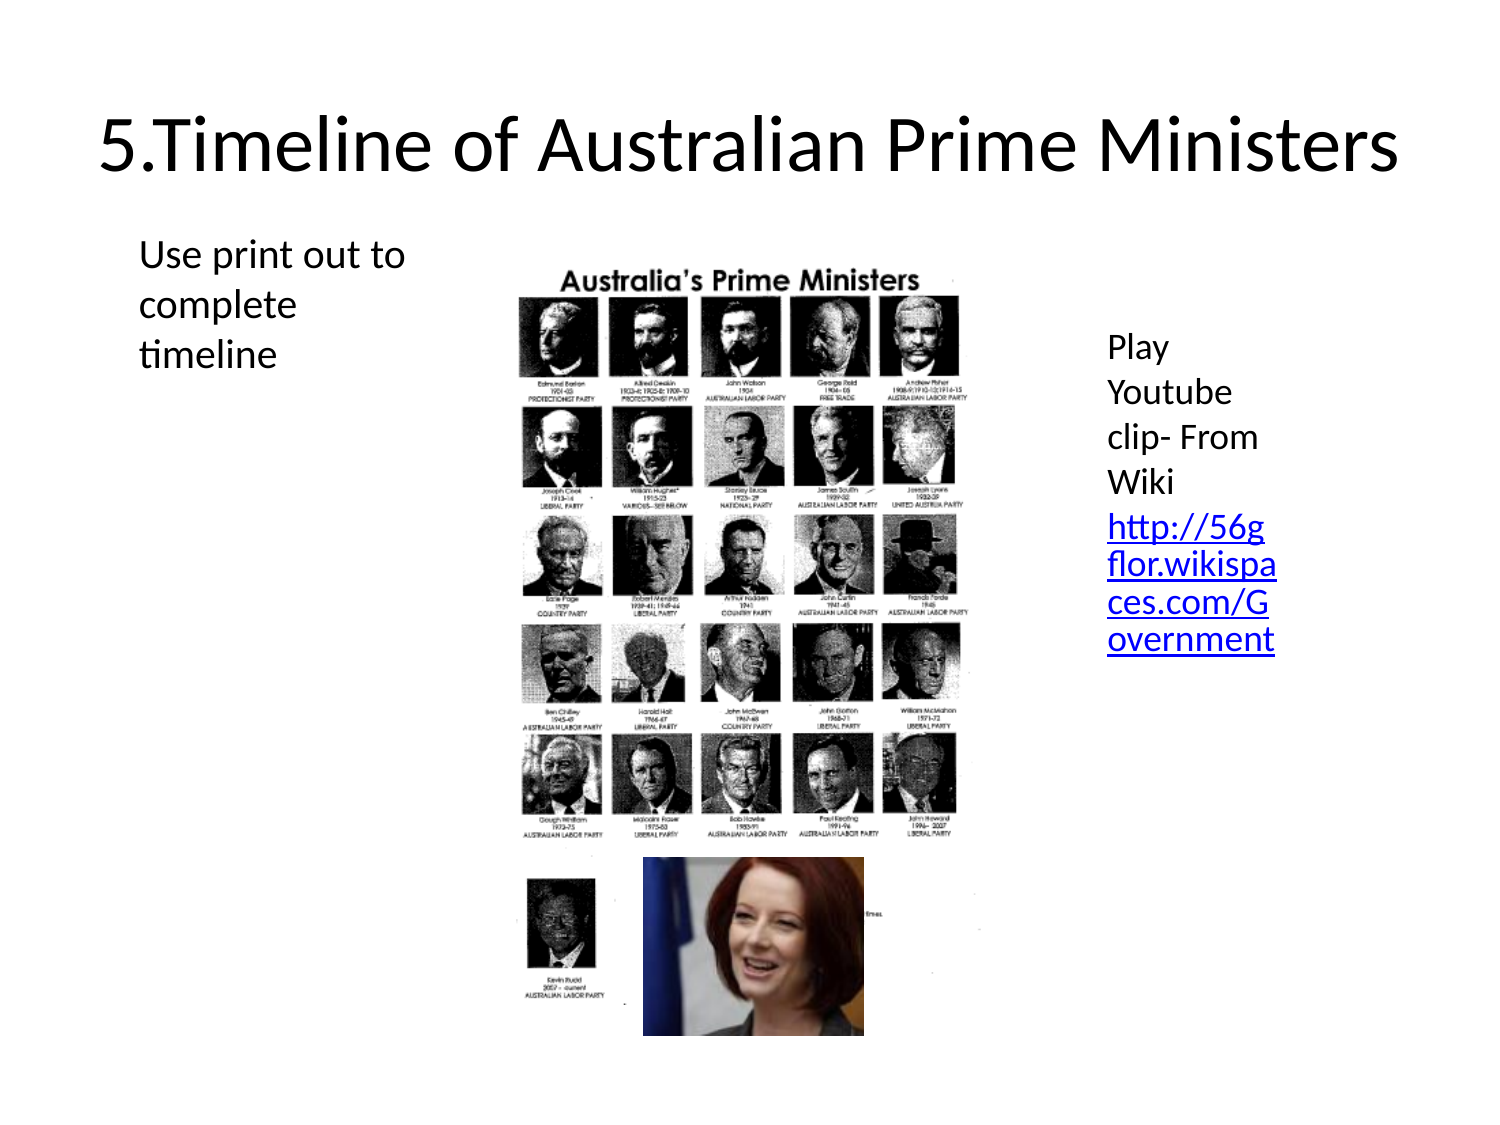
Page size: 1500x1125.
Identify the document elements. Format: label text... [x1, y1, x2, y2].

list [515, 262, 985, 1006]
text_box Play Youtube clip- From Wiki http://56gflor.wikispaces.com/Government [1092, 314, 1294, 555]
text_box Use print out to complete timeline [123, 219, 443, 385]
title 5.Timeline of Australian Prime Ministers [75, 45, 1425, 233]
picture [643, 857, 865, 1037]
